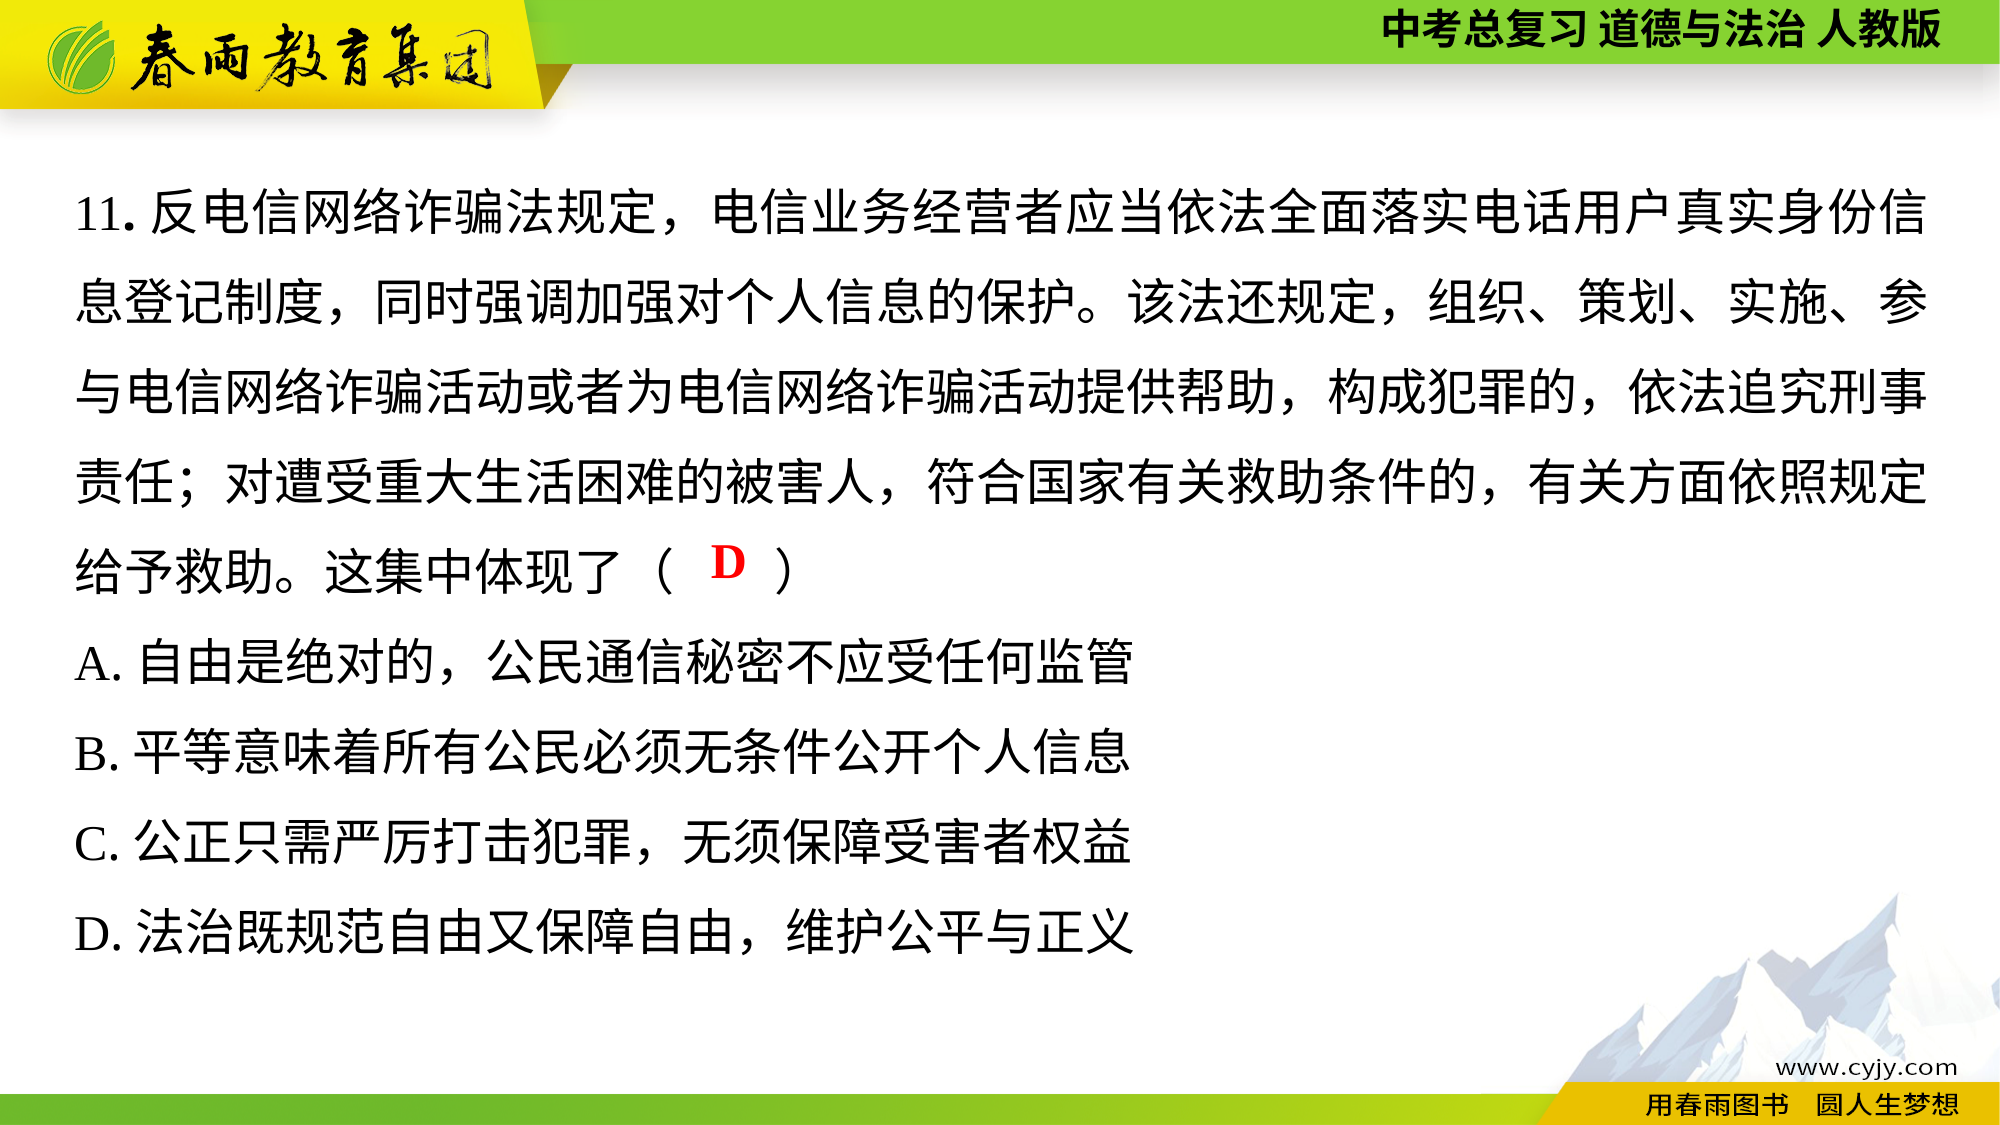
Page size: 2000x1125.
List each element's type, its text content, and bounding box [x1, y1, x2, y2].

list 11.反电信网络诈骗法规定，电信业务经营者应当依法全面落实电话用户真实身份信息登记制度，同时强调加强对个人信息的保护。该法还规定，组织、策划、实施、参与电信网络诈骗活动或者为电信网络诈骗活动提供帮助，构成犯罪的，依法追究刑事责任；对遭受重大生活困难的被害人，符合国家有关救助条件的，有关方面依照规定给予救助。这集中体现了（ ） A.自由是绝对的，公民通信秘密不应受任何监管 B.平等意味着所有公民必须无条件公开个人信息 C.公正只需严厉打击犯罪，无须保障受害者权益 D.法治既规范自由又保障自由，维护公平与正义 [59, 142, 1944, 965]
text_box D [696, 521, 762, 596]
picture [0, 0, 2000, 1125]
